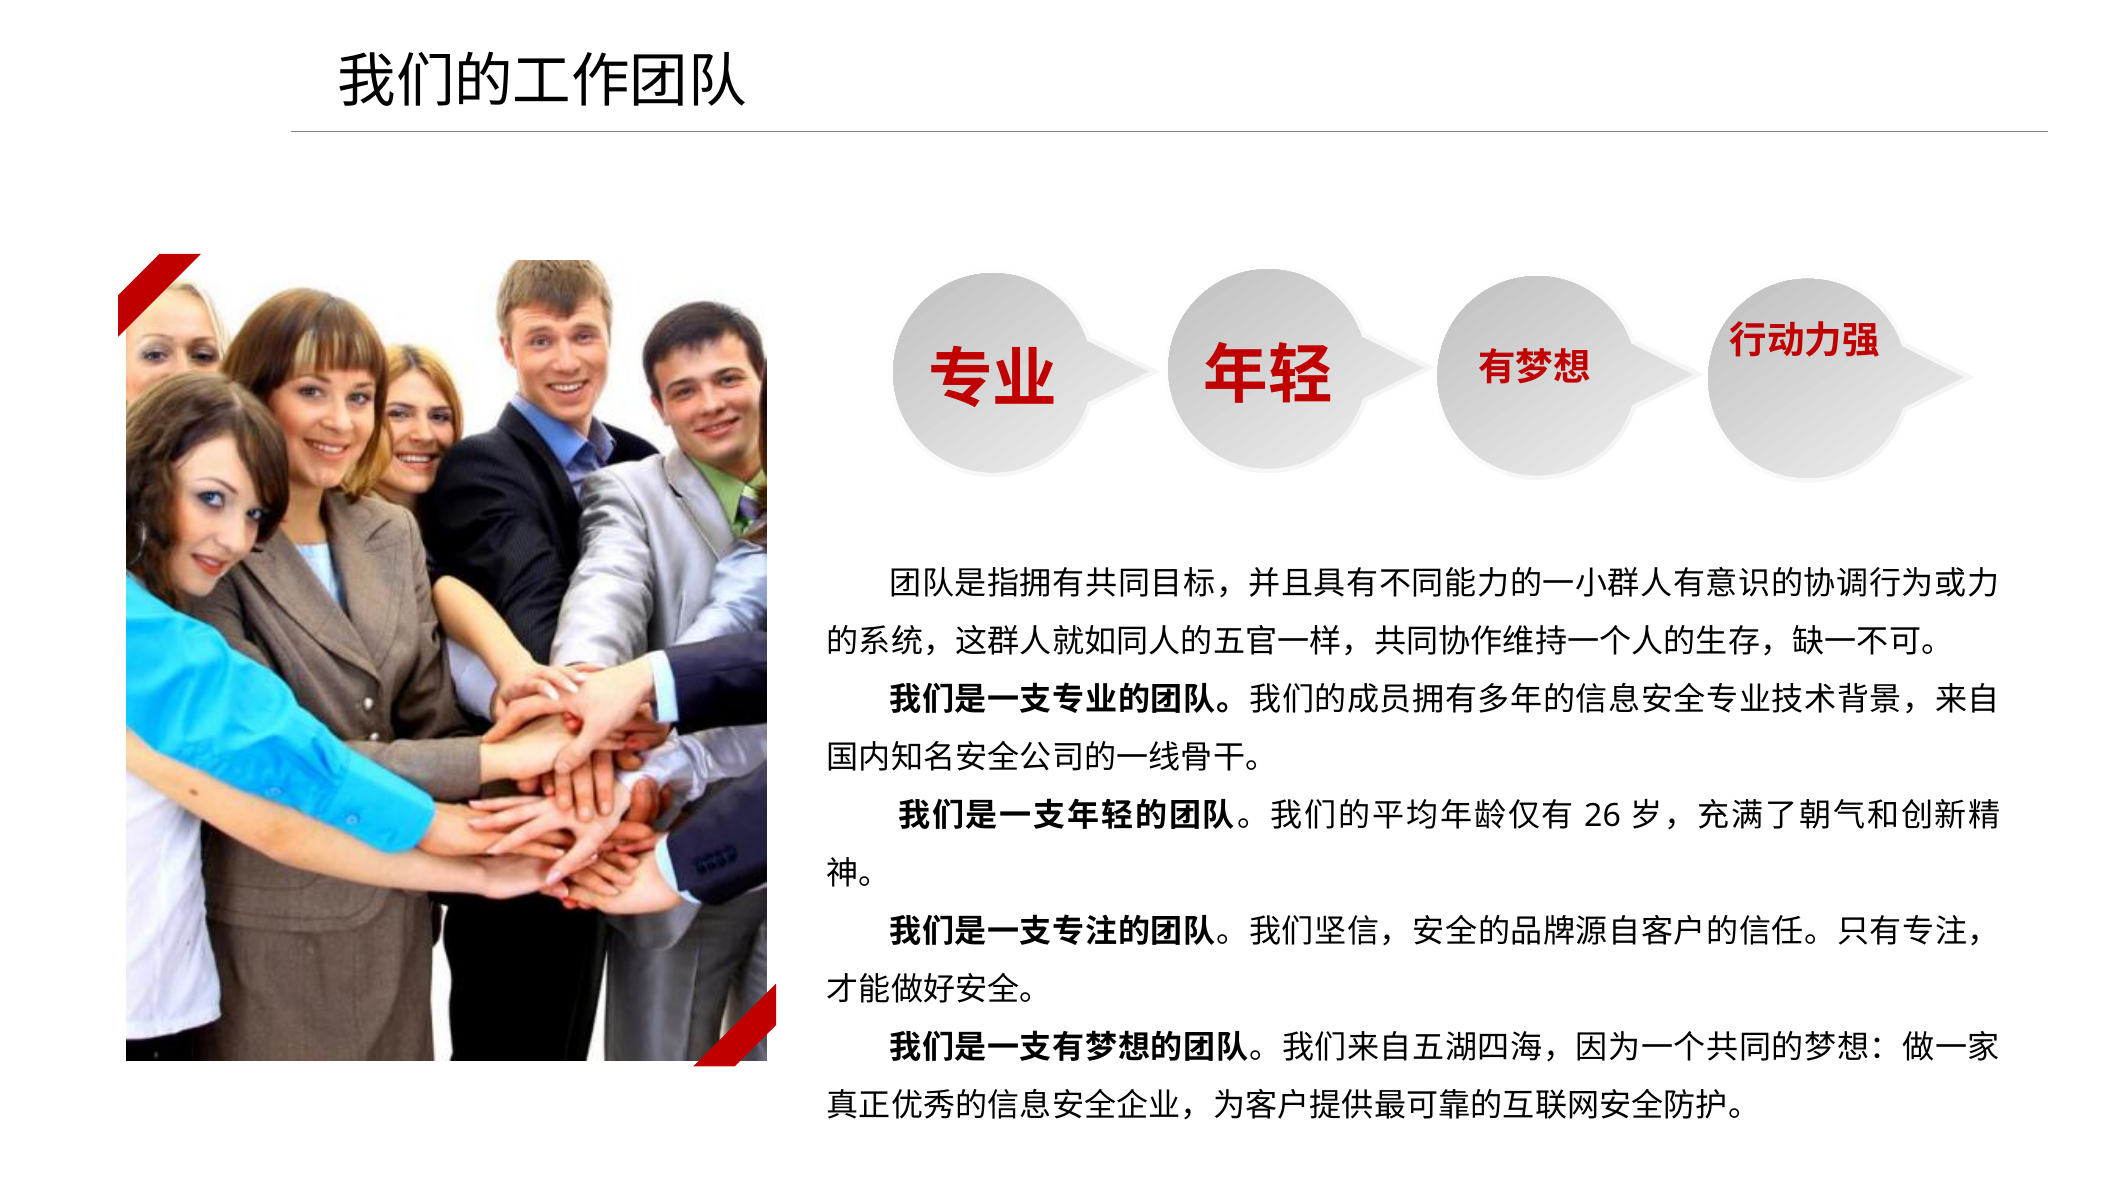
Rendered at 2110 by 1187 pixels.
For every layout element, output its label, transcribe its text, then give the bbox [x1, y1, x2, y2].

picture [126, 260, 767, 1061]
text_box [117, 285, 126, 340]
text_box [1163, 264, 1435, 473]
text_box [888, 268, 1160, 477]
text_box [690, 1061, 742, 1068]
text_box [151, 252, 204, 260]
text_box 团队是指拥有共同目标，并且具有不同能力的一小群人有意识的协调行为或力的系统，这群人就如同人的五官一样，共同协作维持一个人的生存，缺一不可。 我们是一支专业的团队。我们的成员拥有多年的信息安全专业技术背景，来自国内知名安全公司的一线骨干。 我们是一支年轻的团队。我们的平均年龄仅有26岁，充满了朝气和创新精神。 我们是一支专注的团队。我们坚信，安全的品牌源自客户的信任。只有专注，才能做好安全。 我们是一支有梦想的团队。我们来自五湖四海，因为一个共同的梦想：做一家真正优秀的信息安全企业，为客户提供最可靠的互联网安全防护。 [826, 543, 2002, 1123]
text_box [767, 981, 778, 1036]
title 我们的工作团队 [326, 45, 764, 121]
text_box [1703, 274, 1975, 483]
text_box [1432, 271, 1704, 480]
